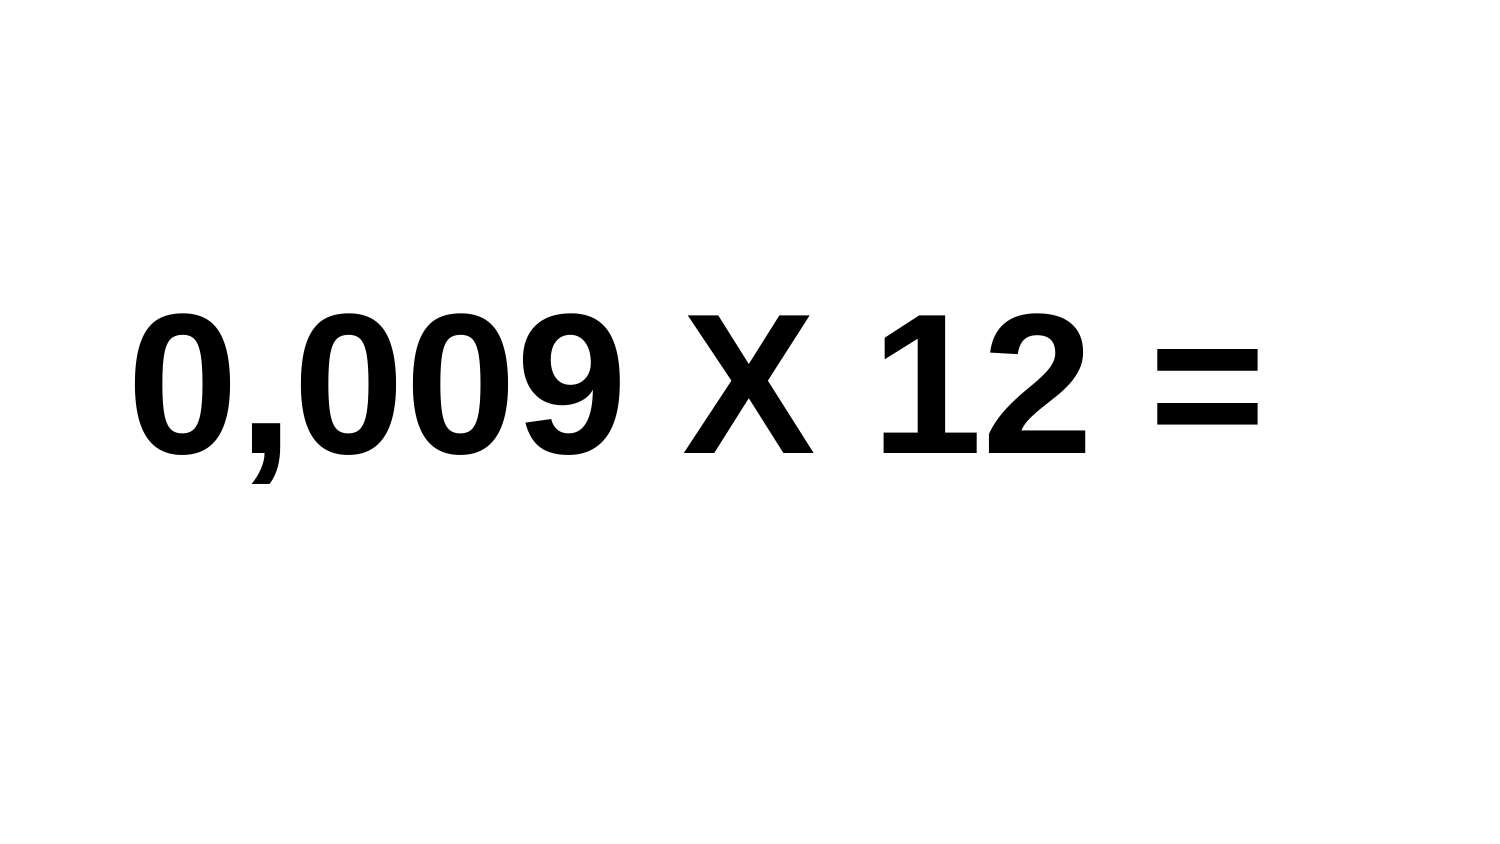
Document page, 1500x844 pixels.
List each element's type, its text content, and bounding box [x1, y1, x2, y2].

text_box 0,009 X 12 = [112, 318, 1388, 509]
